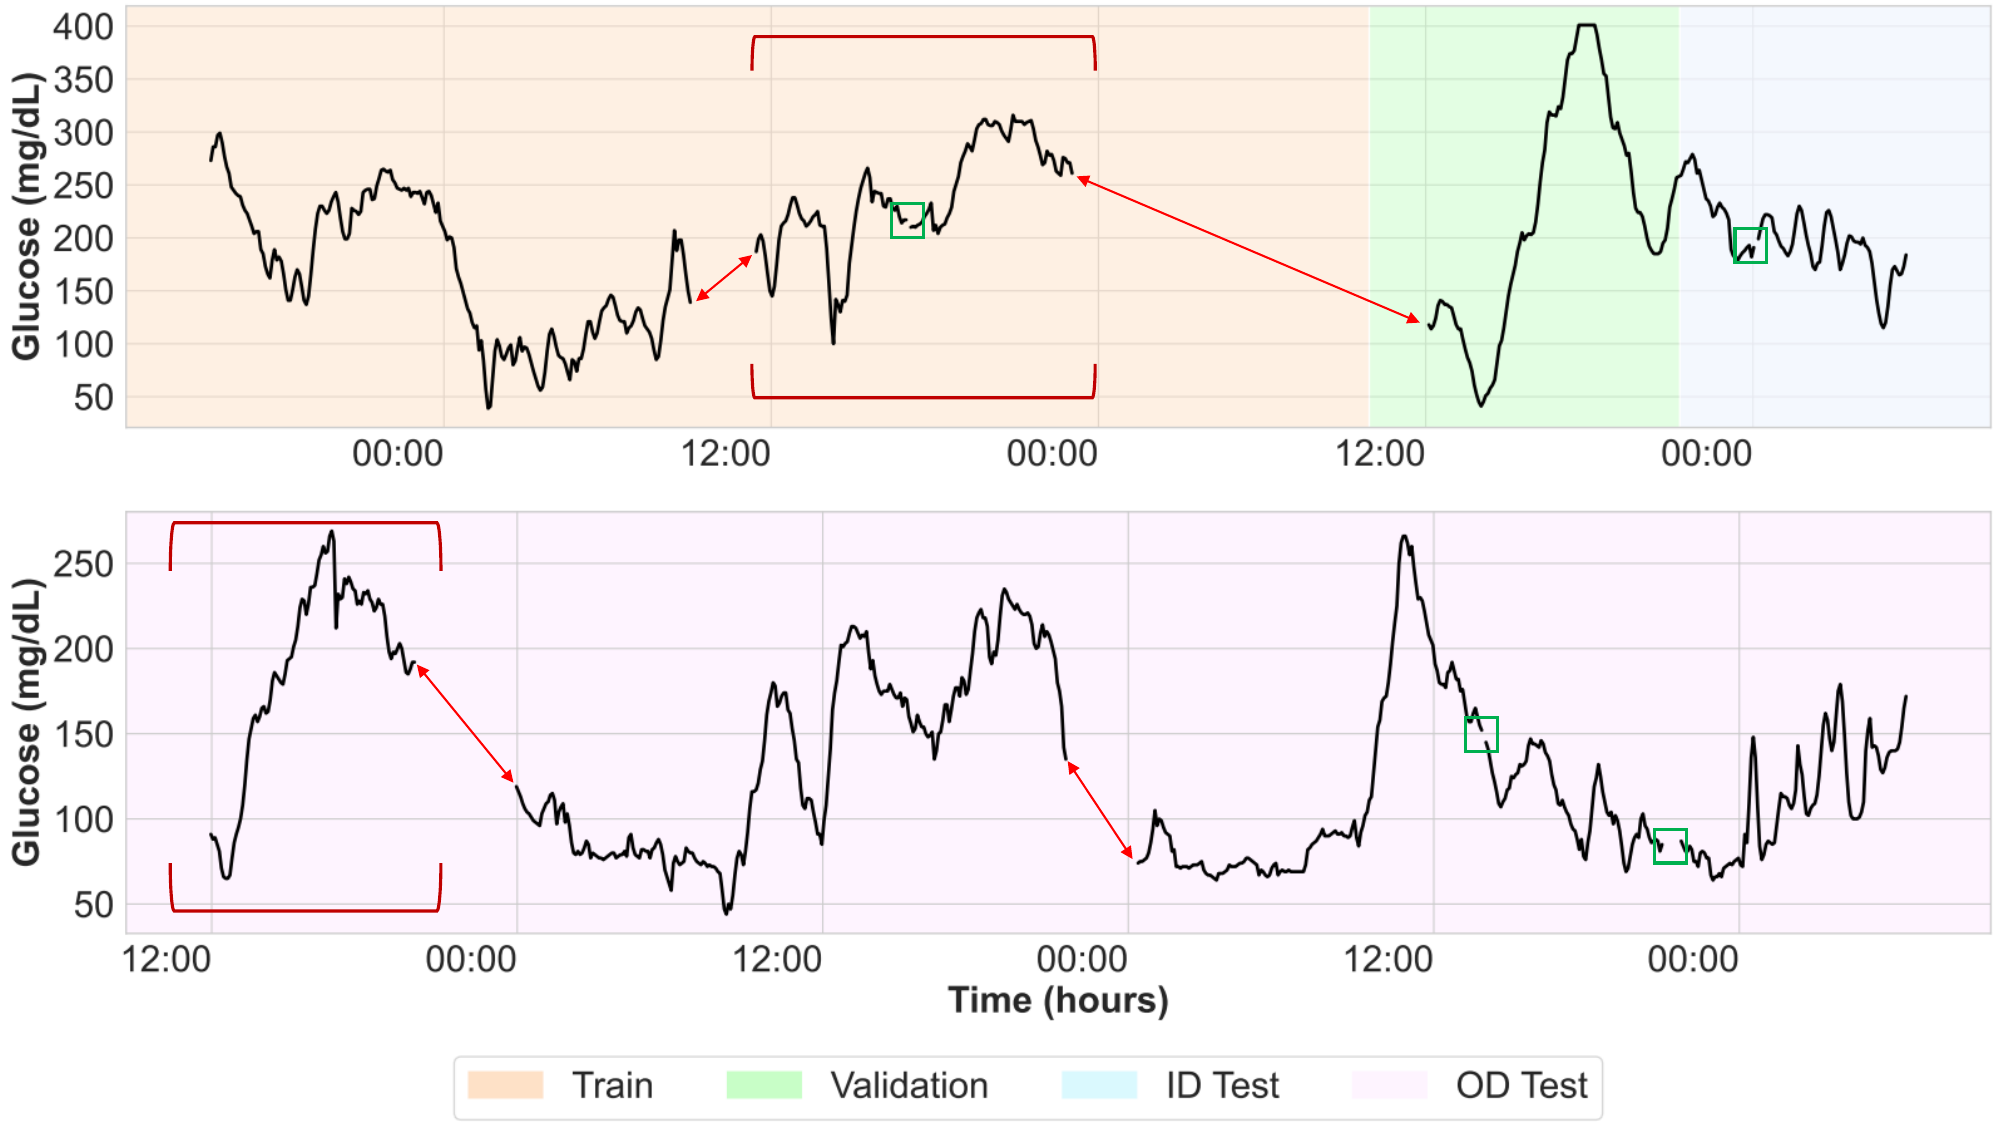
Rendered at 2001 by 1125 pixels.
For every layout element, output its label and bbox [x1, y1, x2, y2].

text_box [0, 0, 2000, 1125]
